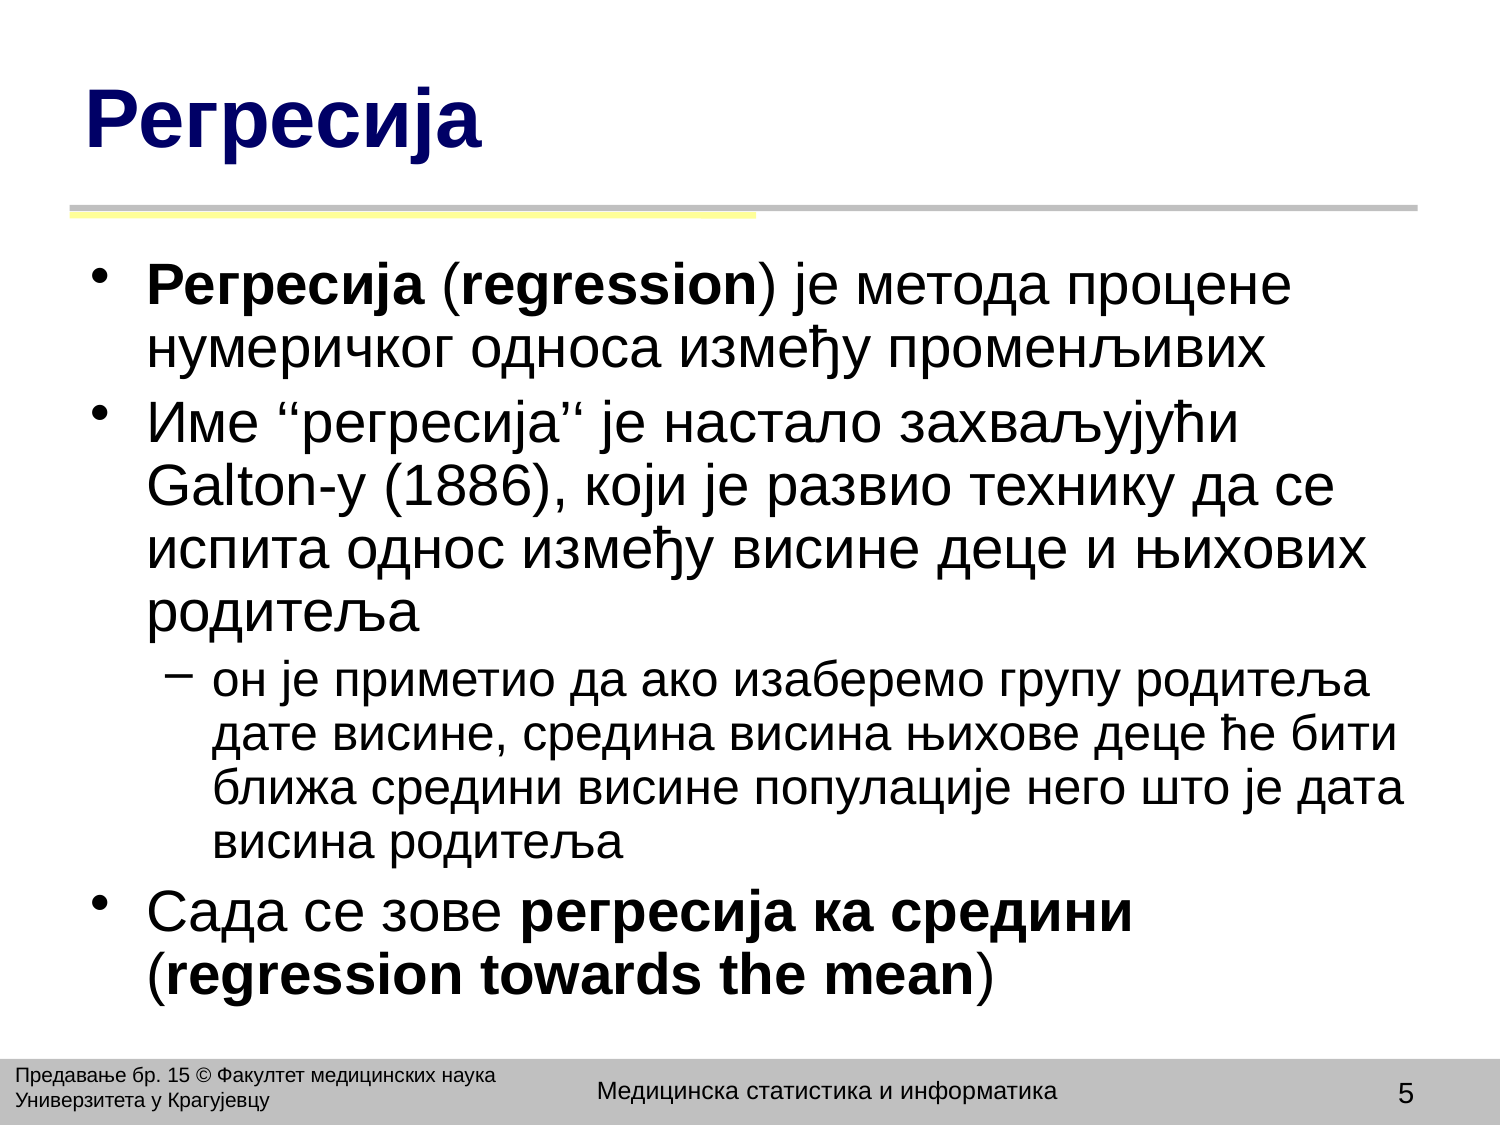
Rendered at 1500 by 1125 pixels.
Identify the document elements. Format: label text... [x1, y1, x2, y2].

footer Медицинска статистика и информатика [512, 1066, 1144, 1125]
slide_number Предавање бр. 15 © Факултет медицинских наука Универзитета у Крагујевцу [0, 1053, 616, 1108]
title Регресија [69, 19, 1426, 208]
list Регресија (regression) је метода процене нумеричког односа између променљивих Име ‘‘регресија’‘ је настало захваљујући Galton-у (1886), који је развио технику да се испита однос између висине деце и њихових родитеља он је приметио да ако изаберемо групу родитеља дате висине, средина висина њихове деце ће бити ближа средини висине популације него што је дата висина родитеља Сада се зове регресија ка средини (regression towards the mean) [74, 246, 1426, 1023]
slide_number 5 [1164, 1066, 1430, 1125]
